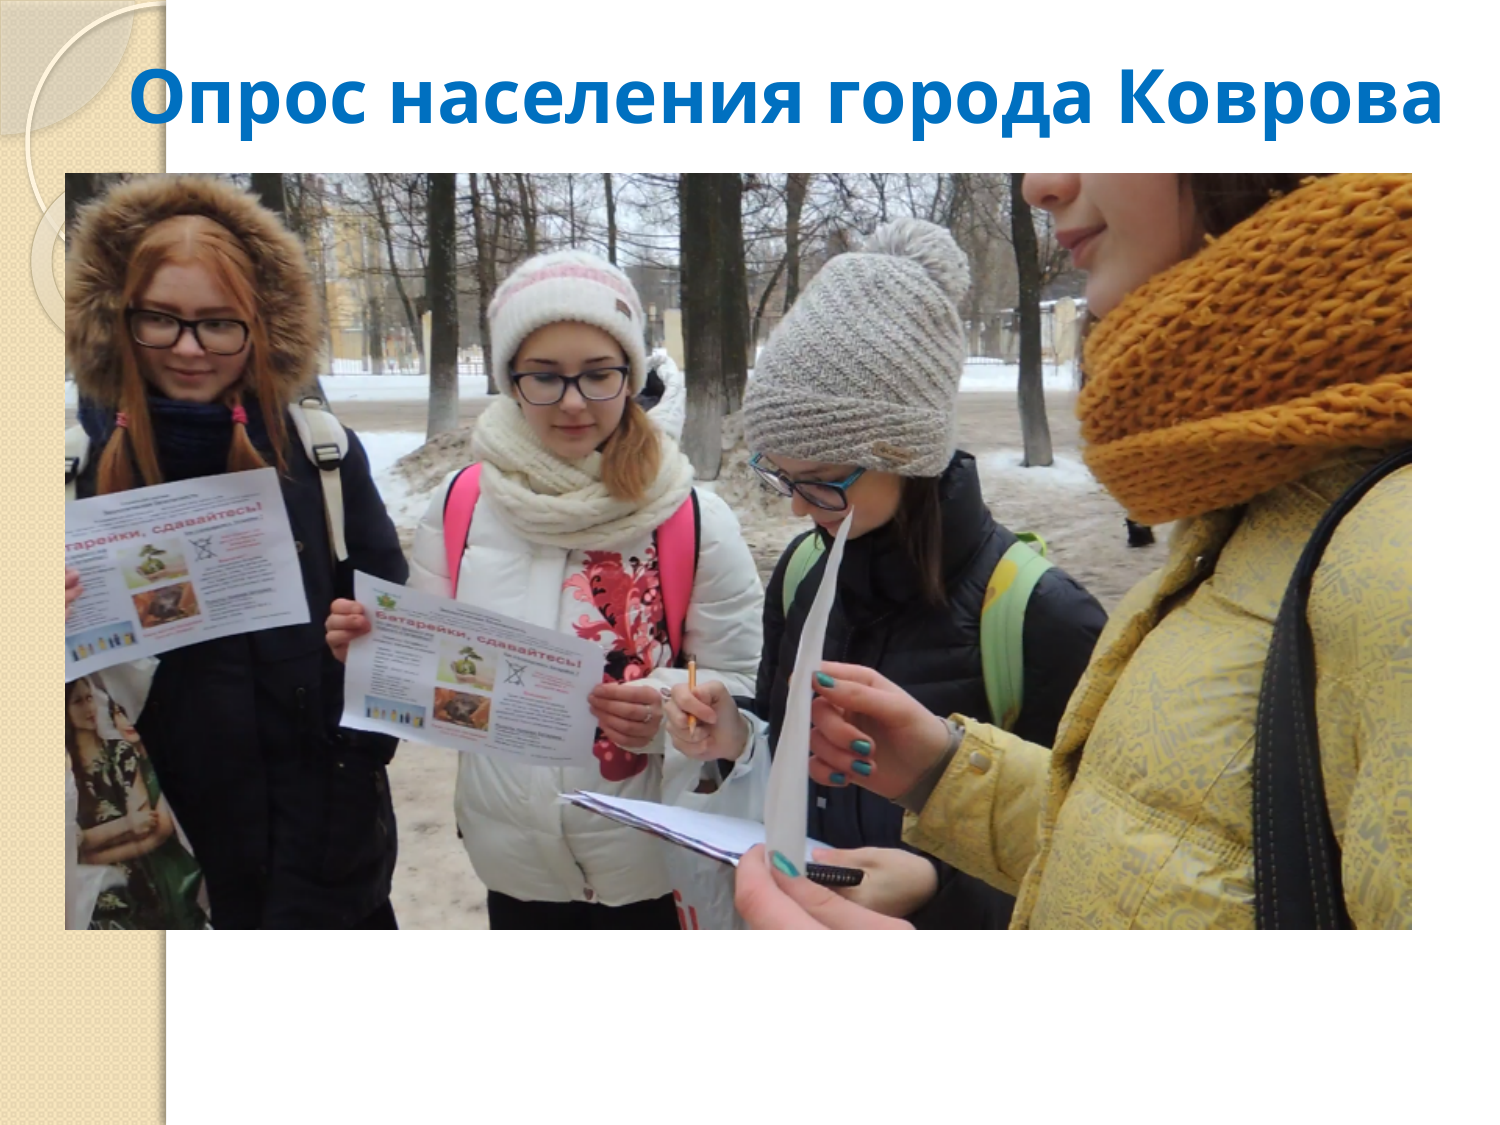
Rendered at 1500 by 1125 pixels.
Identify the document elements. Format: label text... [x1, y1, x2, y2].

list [64, 172, 1413, 931]
title Опрос населения города Коврова [112, 0, 1463, 188]
